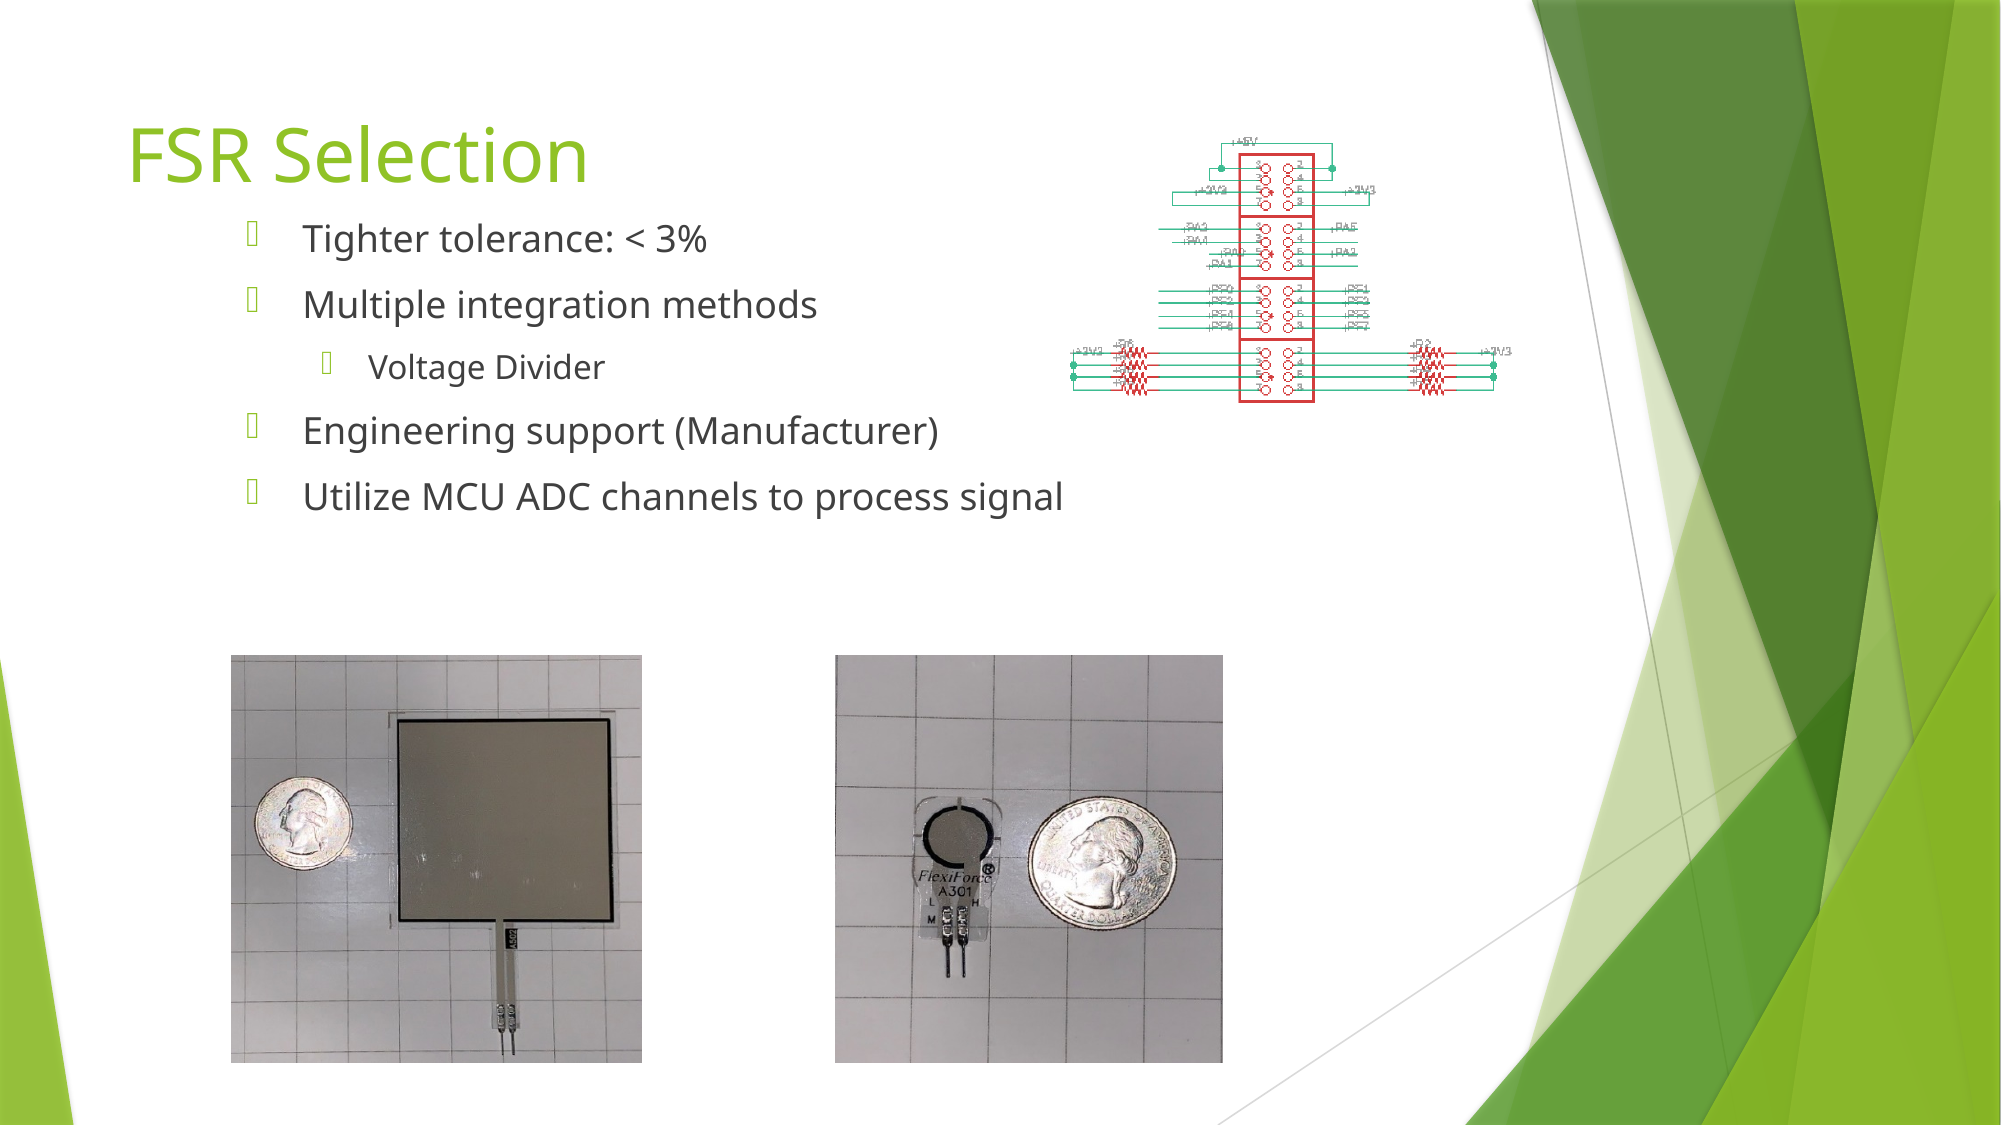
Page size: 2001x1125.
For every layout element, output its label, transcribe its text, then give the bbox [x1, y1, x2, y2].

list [1028, 100, 1522, 432]
picture [834, 654, 1224, 1064]
text_box Tighter tolerance: < 3% Multiple integration methods Voltage Divider Engineering support (Manufacturer) Utilize MCU ADC channels to process signal [231, 207, 1395, 656]
title FSR Selection [111, 99, 1029, 317]
picture [230, 654, 642, 1064]
